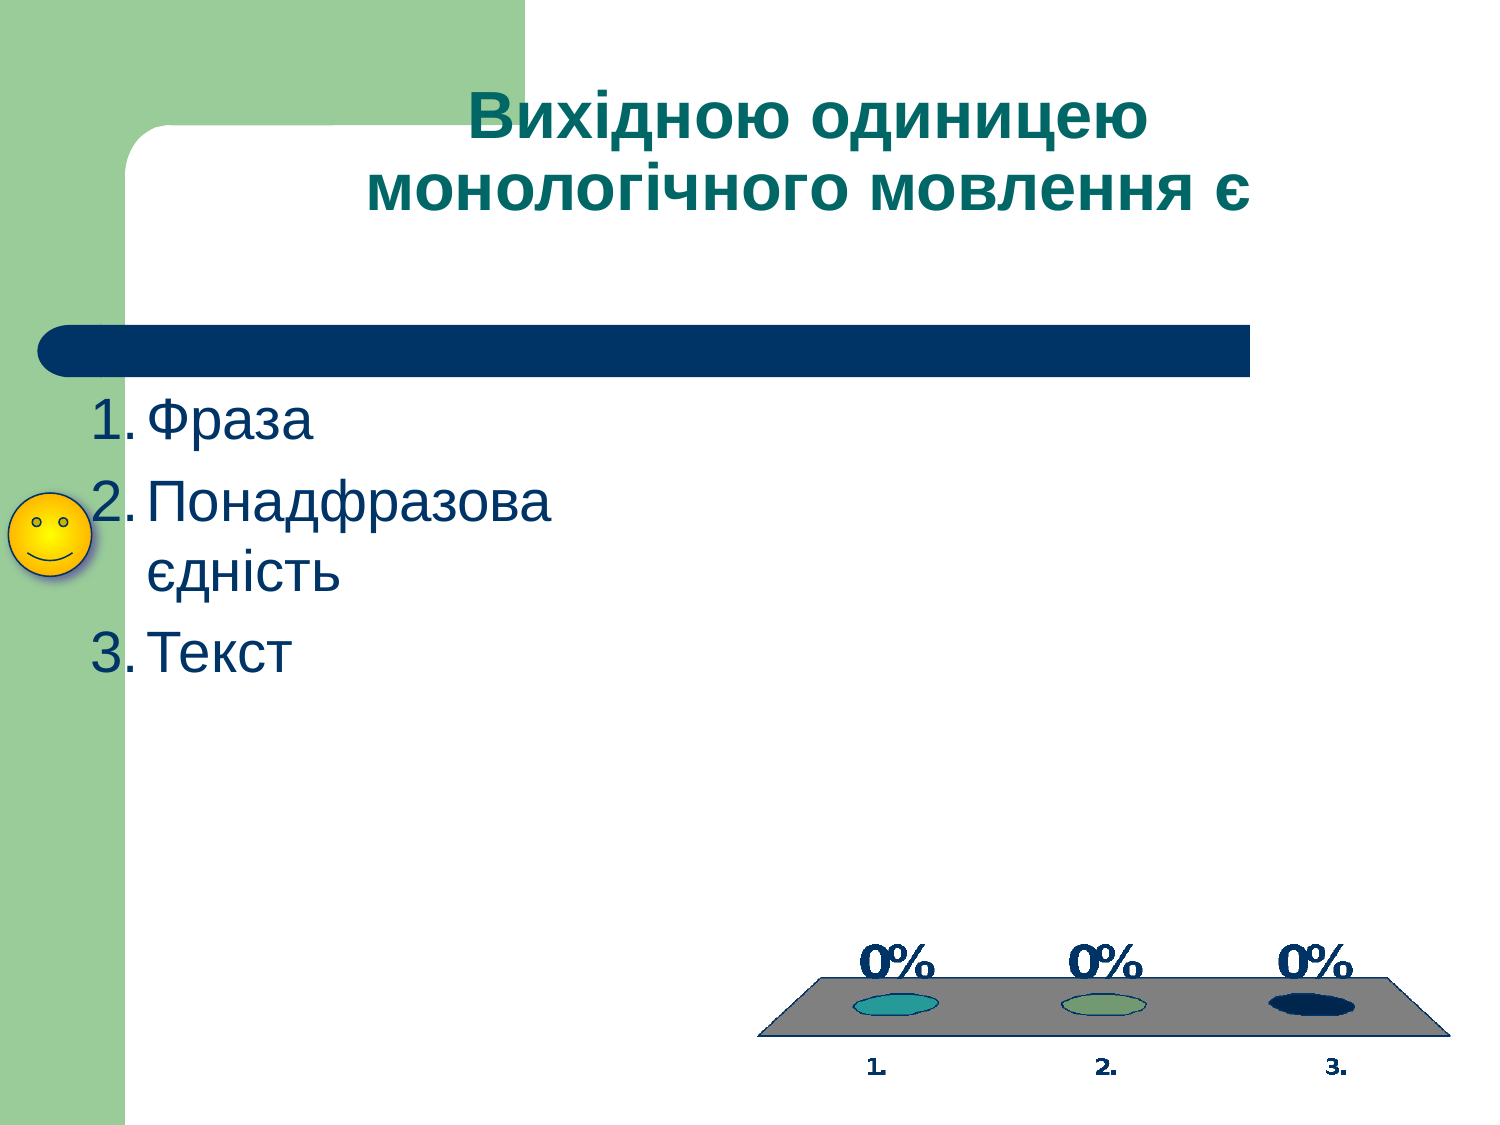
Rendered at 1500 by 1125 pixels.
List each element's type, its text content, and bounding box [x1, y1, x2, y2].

picture [739, 337, 1490, 1115]
text_box [8, 492, 75, 577]
title Вихідною одиницею монологічного мовлення є [242, 45, 1375, 233]
list Фраза Понадфразова єдність Текст [75, 373, 734, 1024]
